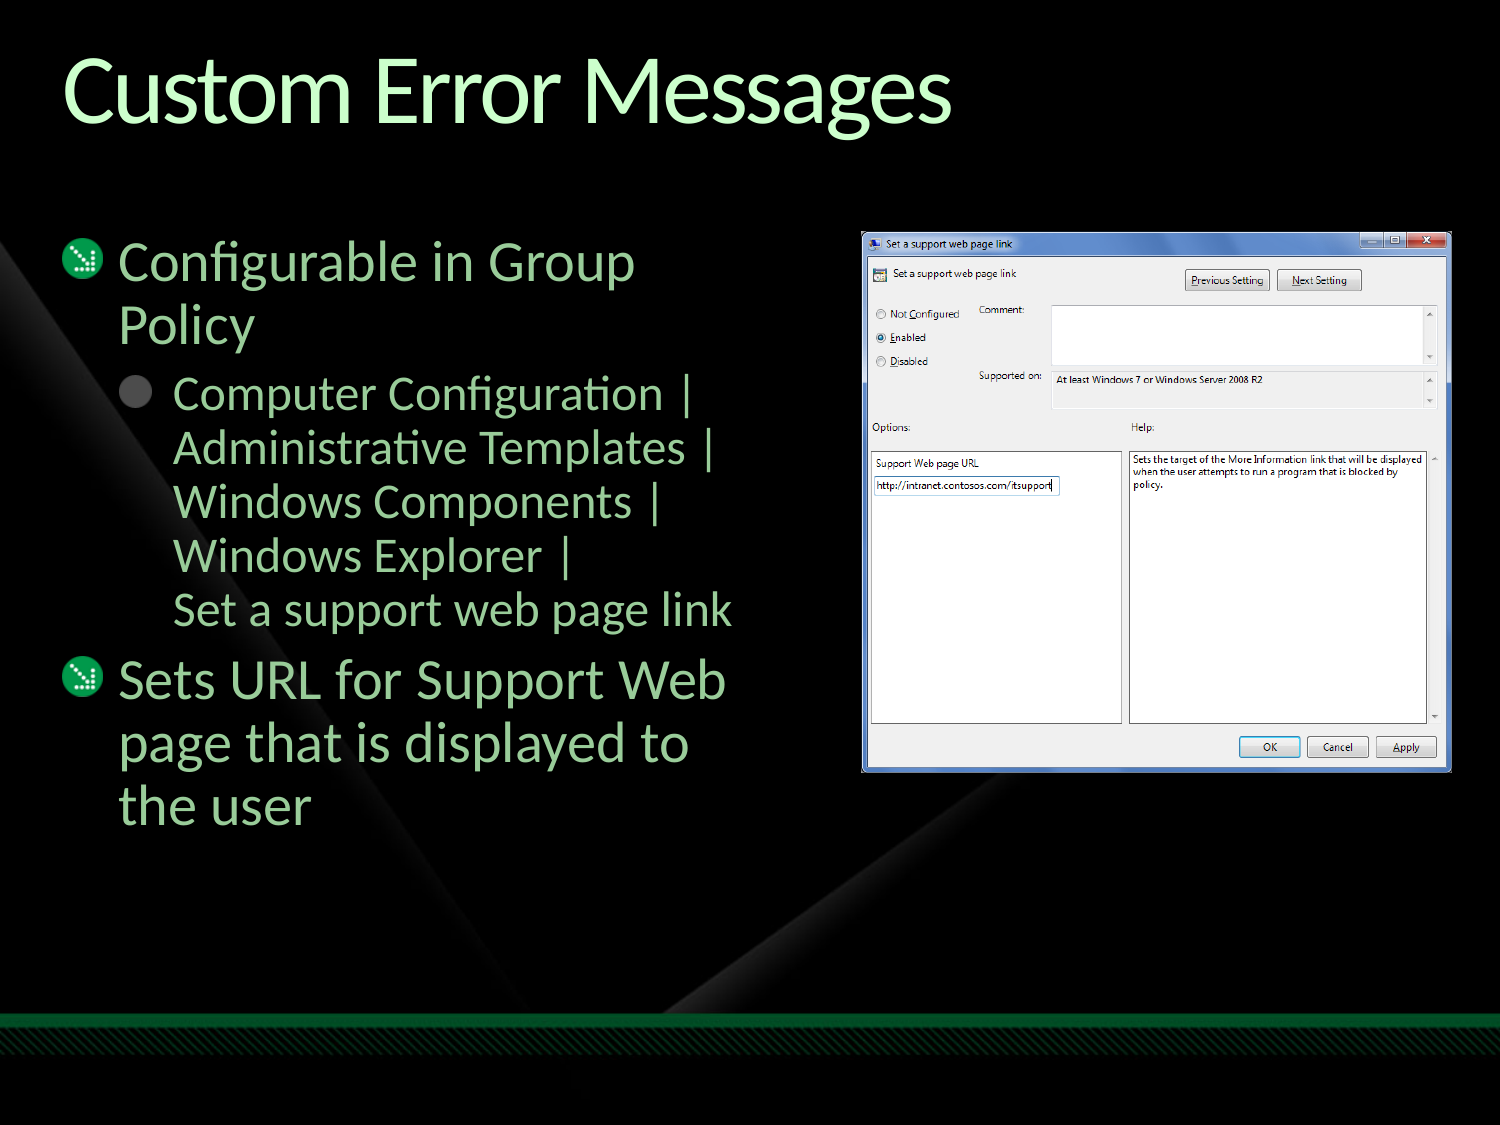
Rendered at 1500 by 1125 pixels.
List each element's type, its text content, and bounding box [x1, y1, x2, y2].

title Custom Error Messages [62, 37, 1438, 147]
picture [0, 0, 1500, 1125]
list Configurable in Group Policy Computer Configuration | Administrative Templates | Windows Components | Windows Explorer | Set a support web page link Sets URL for Support Web page that is displayed to the user [62, 231, 738, 581]
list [860, 231, 1452, 774]
